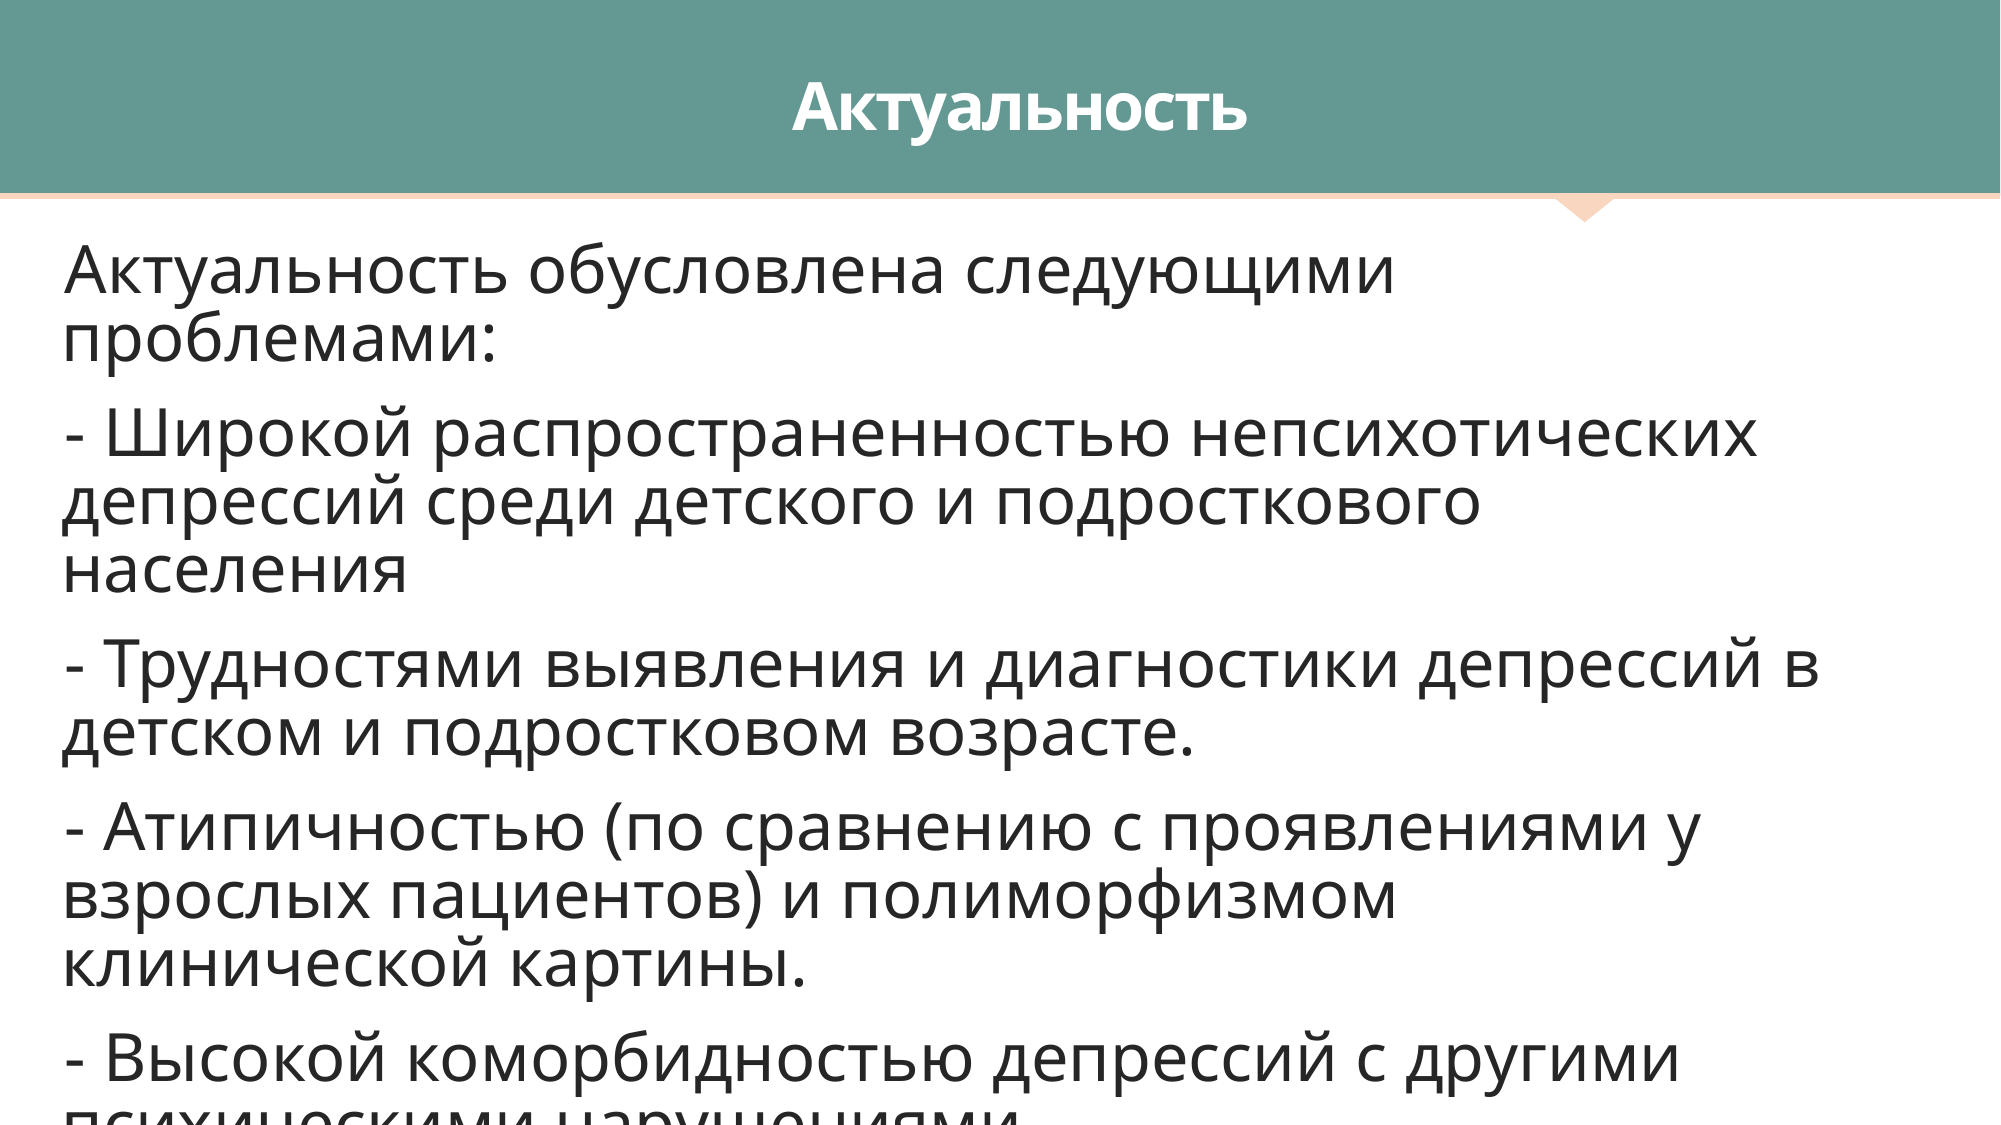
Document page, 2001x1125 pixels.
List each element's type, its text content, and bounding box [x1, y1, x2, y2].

list Актуальность обусловлена следующими проблемами: - Широкой распространенностью непсихотических депрессий среди детского и подросткового населения - Трудностями выявления и диагностики депрессий в детском и подростковом возрасте. - Атипичностью (по сравнению с проявлениями у взрослых пациентов) и полиморфизмом клинической картины. - Высокой коморбидностью депрессий с другими психическими нарушениями. - Ограничением доступности фармакотерапии возрастными рамками. [31, 231, 1854, 1012]
title Актуальность [137, 24, 1905, 197]
